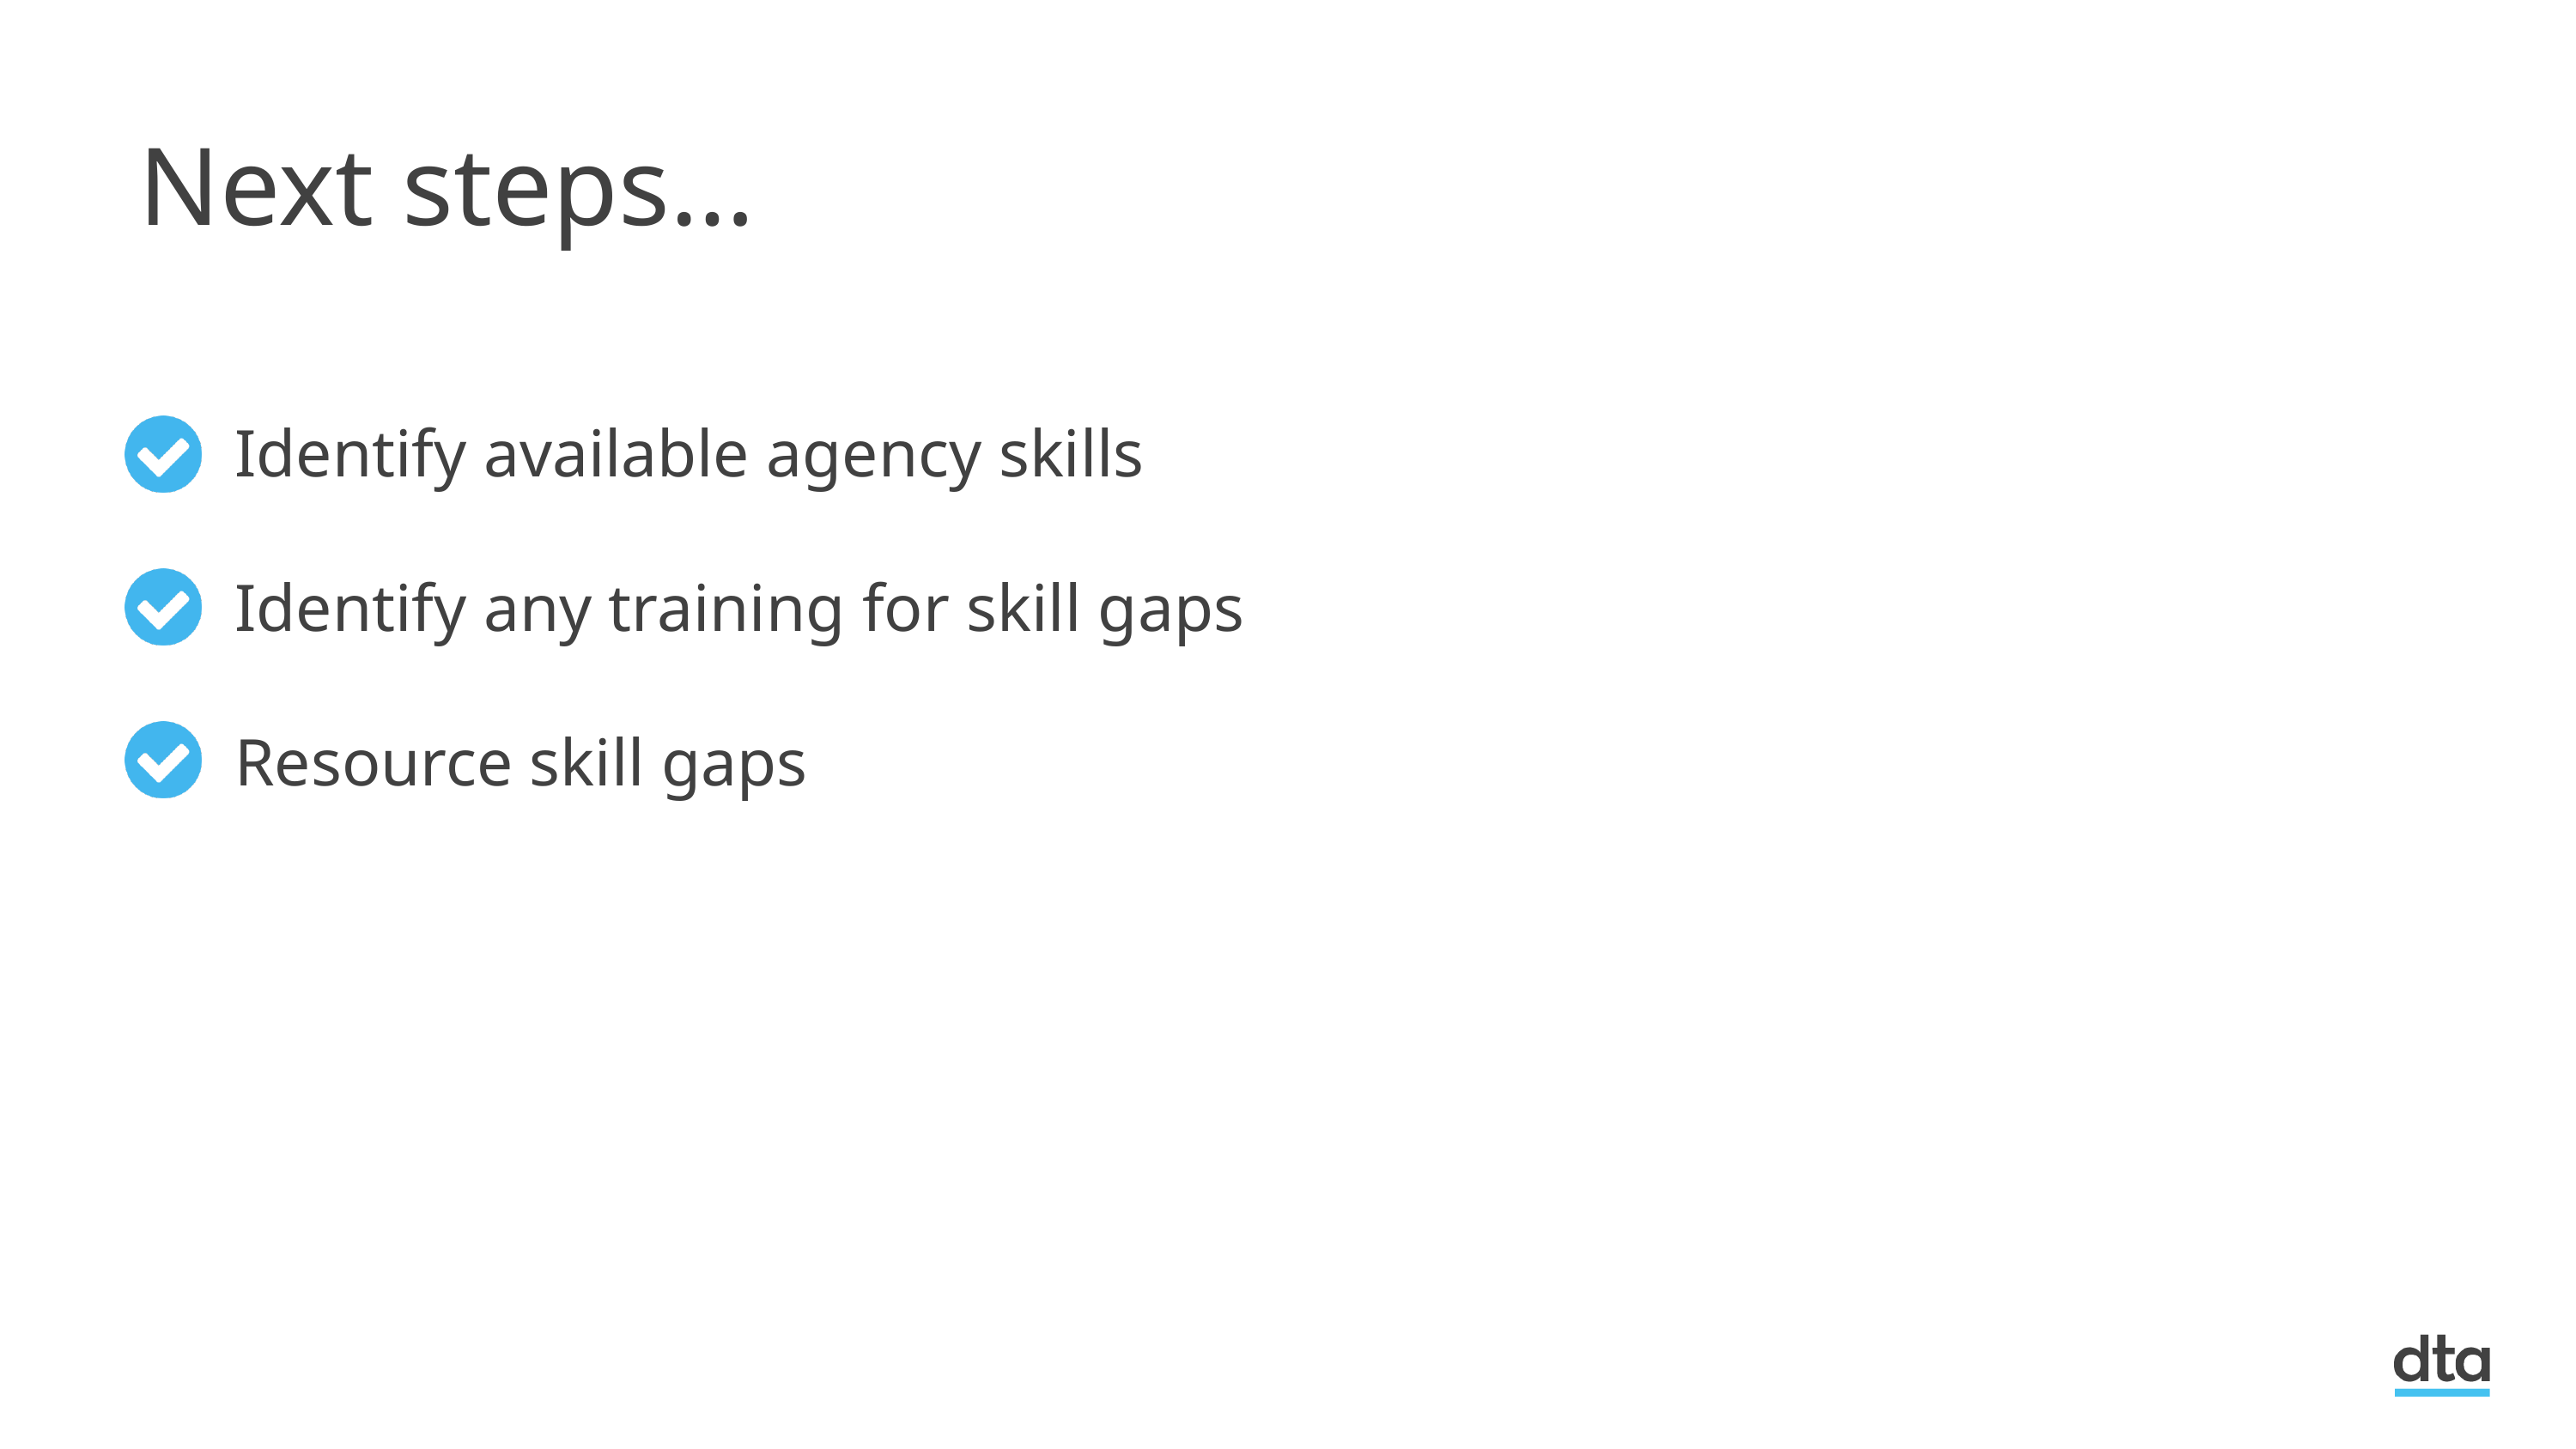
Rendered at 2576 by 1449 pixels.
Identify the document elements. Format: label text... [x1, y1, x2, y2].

picture [2394, 1334, 2490, 1397]
text_box Next steps… [133, 112, 2016, 328]
text_box Identify available agency skills Identify any training for skill gaps Resource skill gaps [228, 407, 2042, 1359]
picture [125, 721, 202, 798]
picture [125, 415, 202, 493]
picture [125, 568, 202, 646]
